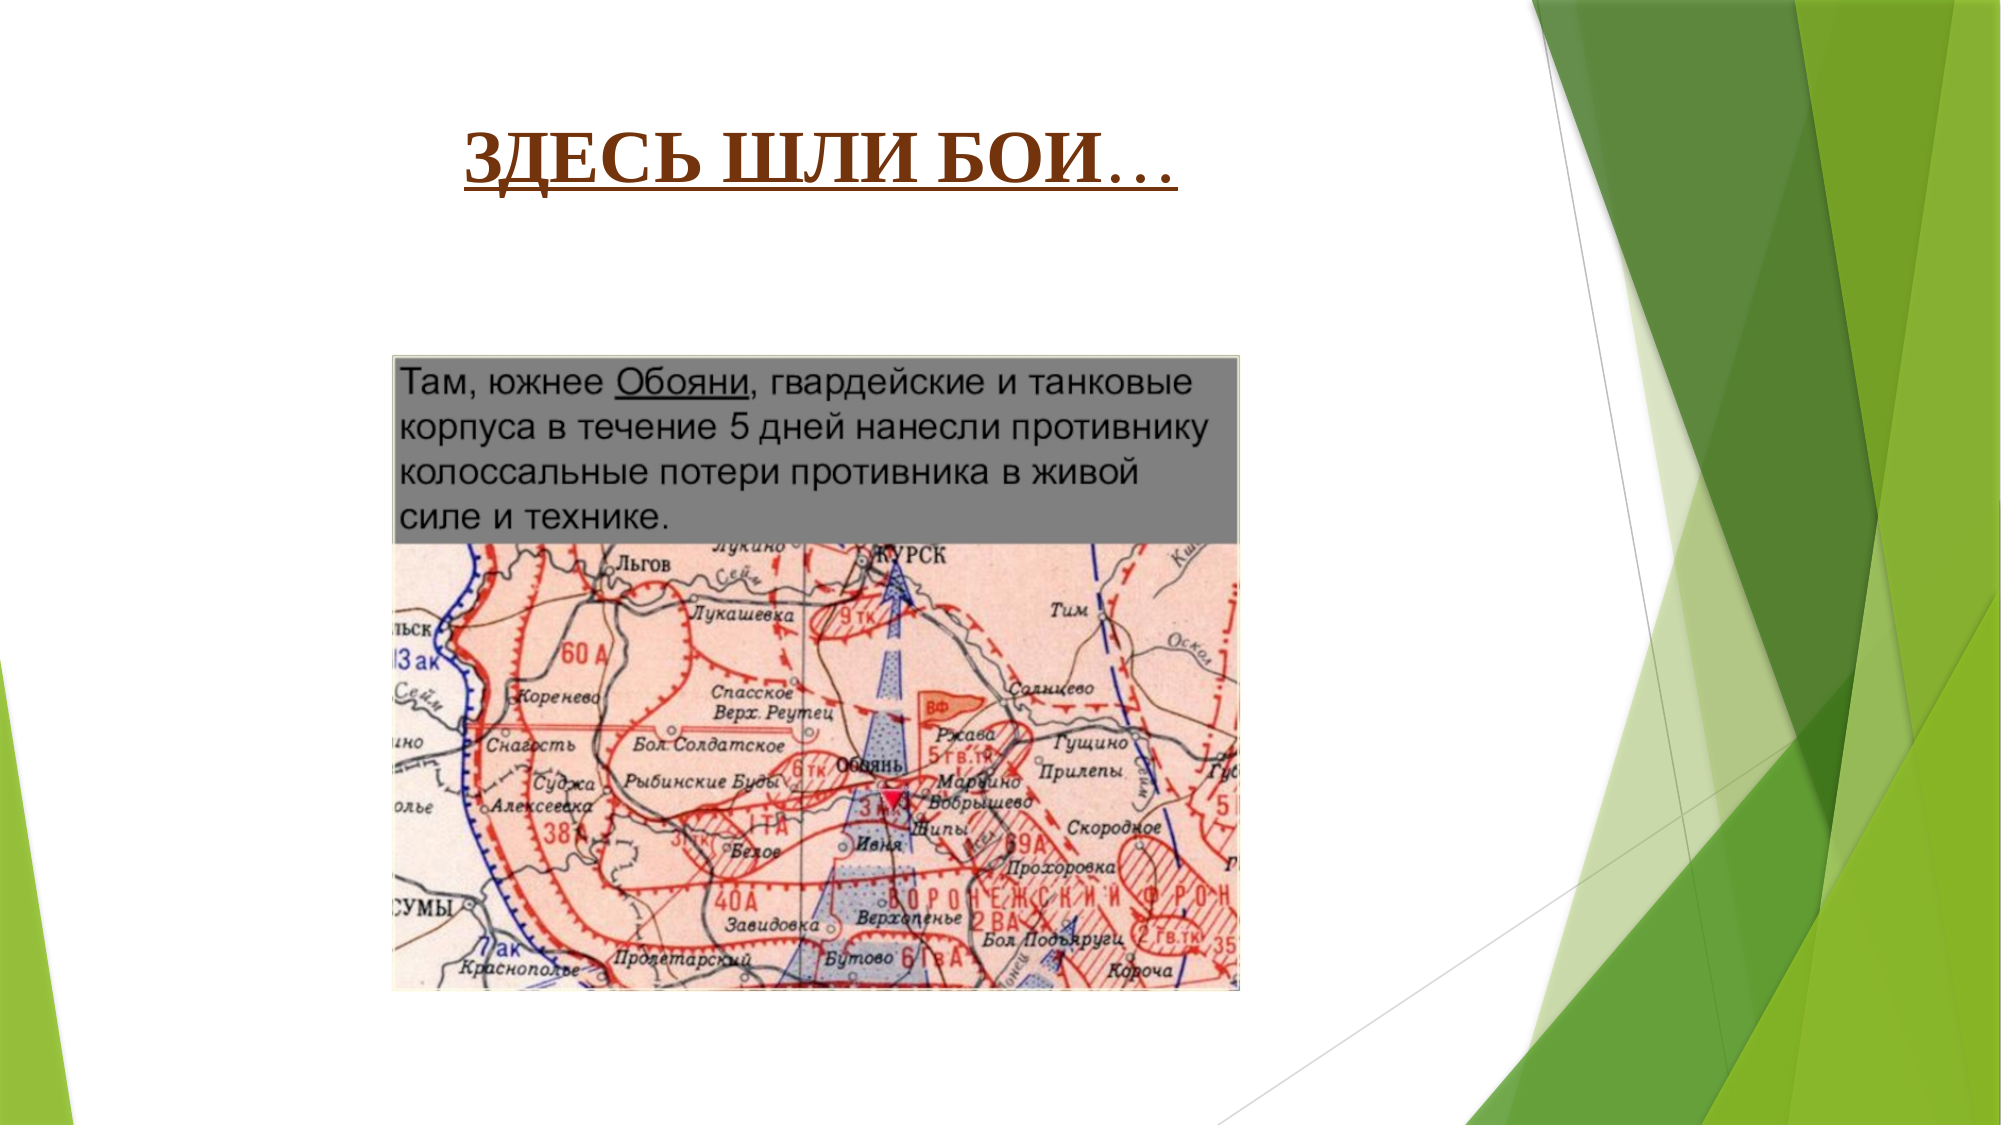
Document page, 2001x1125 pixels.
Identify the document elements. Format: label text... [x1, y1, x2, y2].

title ЗДЕСЬ ШЛИ БОИ… [111, 99, 1522, 317]
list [391, 353, 1242, 992]
